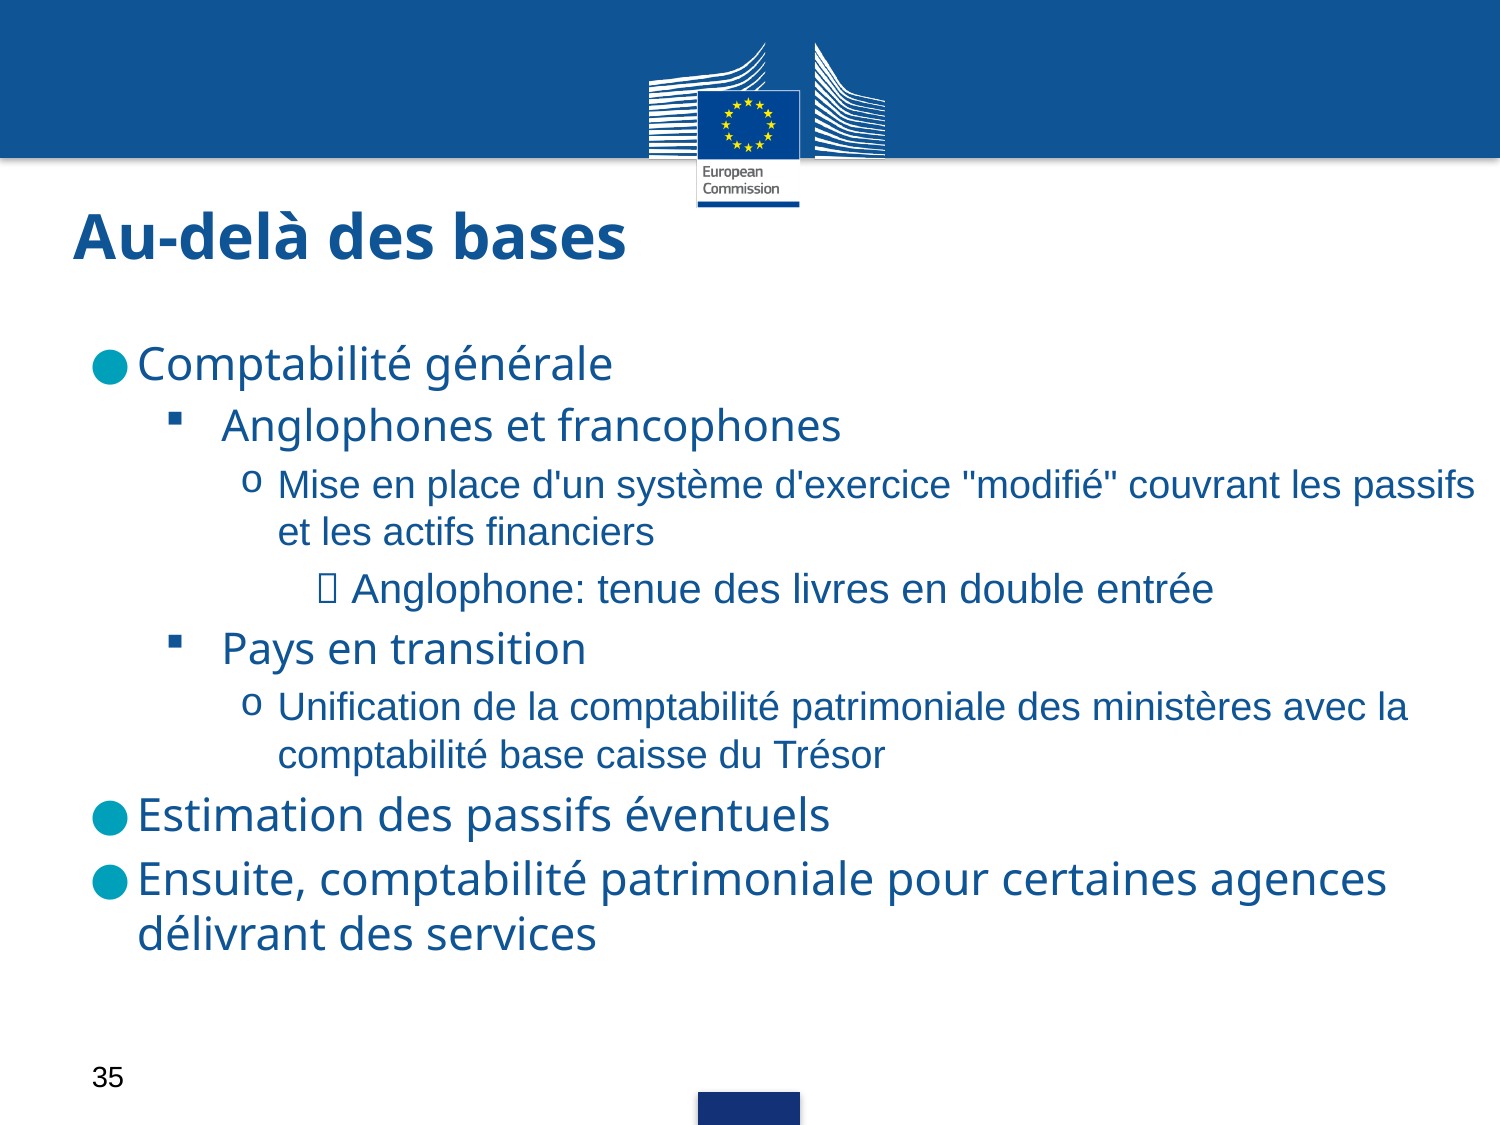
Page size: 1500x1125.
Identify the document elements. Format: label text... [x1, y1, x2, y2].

list Comptabilité générale Anglophones et francophones Mise en place d'un système d'exercice "modifié" couvrant les passifs et les actifs financiers  Anglophone: tenue des livres en double entrée Pays en transition Unification de la comptabilité patrimoniale des ministères avec la comptabilité base caisse du Trésor Estimation des passifs éventuels Ensuite, comptabilité patrimoniale pour certaines agences délivrant des services [0, 257, 1500, 1014]
picture [649, 42, 885, 140]
slide_number 35 [76, 1022, 553, 1102]
title Au-delà des bases [0, 140, 1278, 257]
